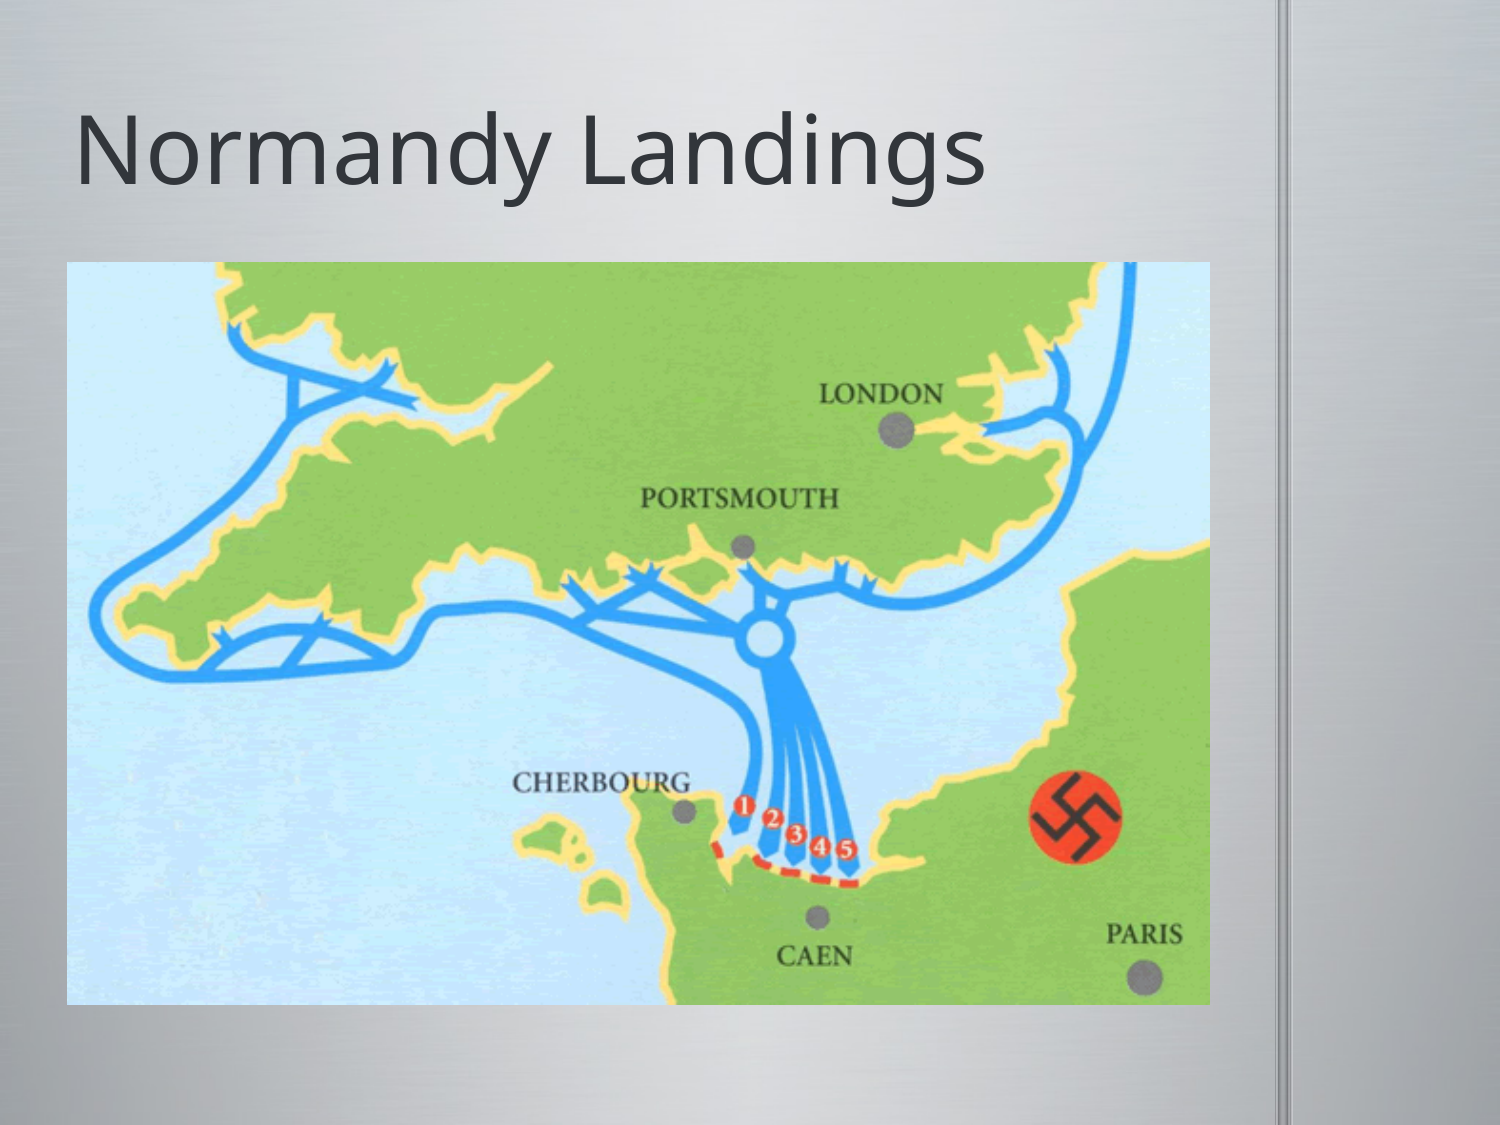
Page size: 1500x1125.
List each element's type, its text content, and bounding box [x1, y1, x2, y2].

picture [0, 0, 1500, 1125]
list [56, 261, 1221, 1006]
title Normandy Landings [57, 86, 1220, 207]
